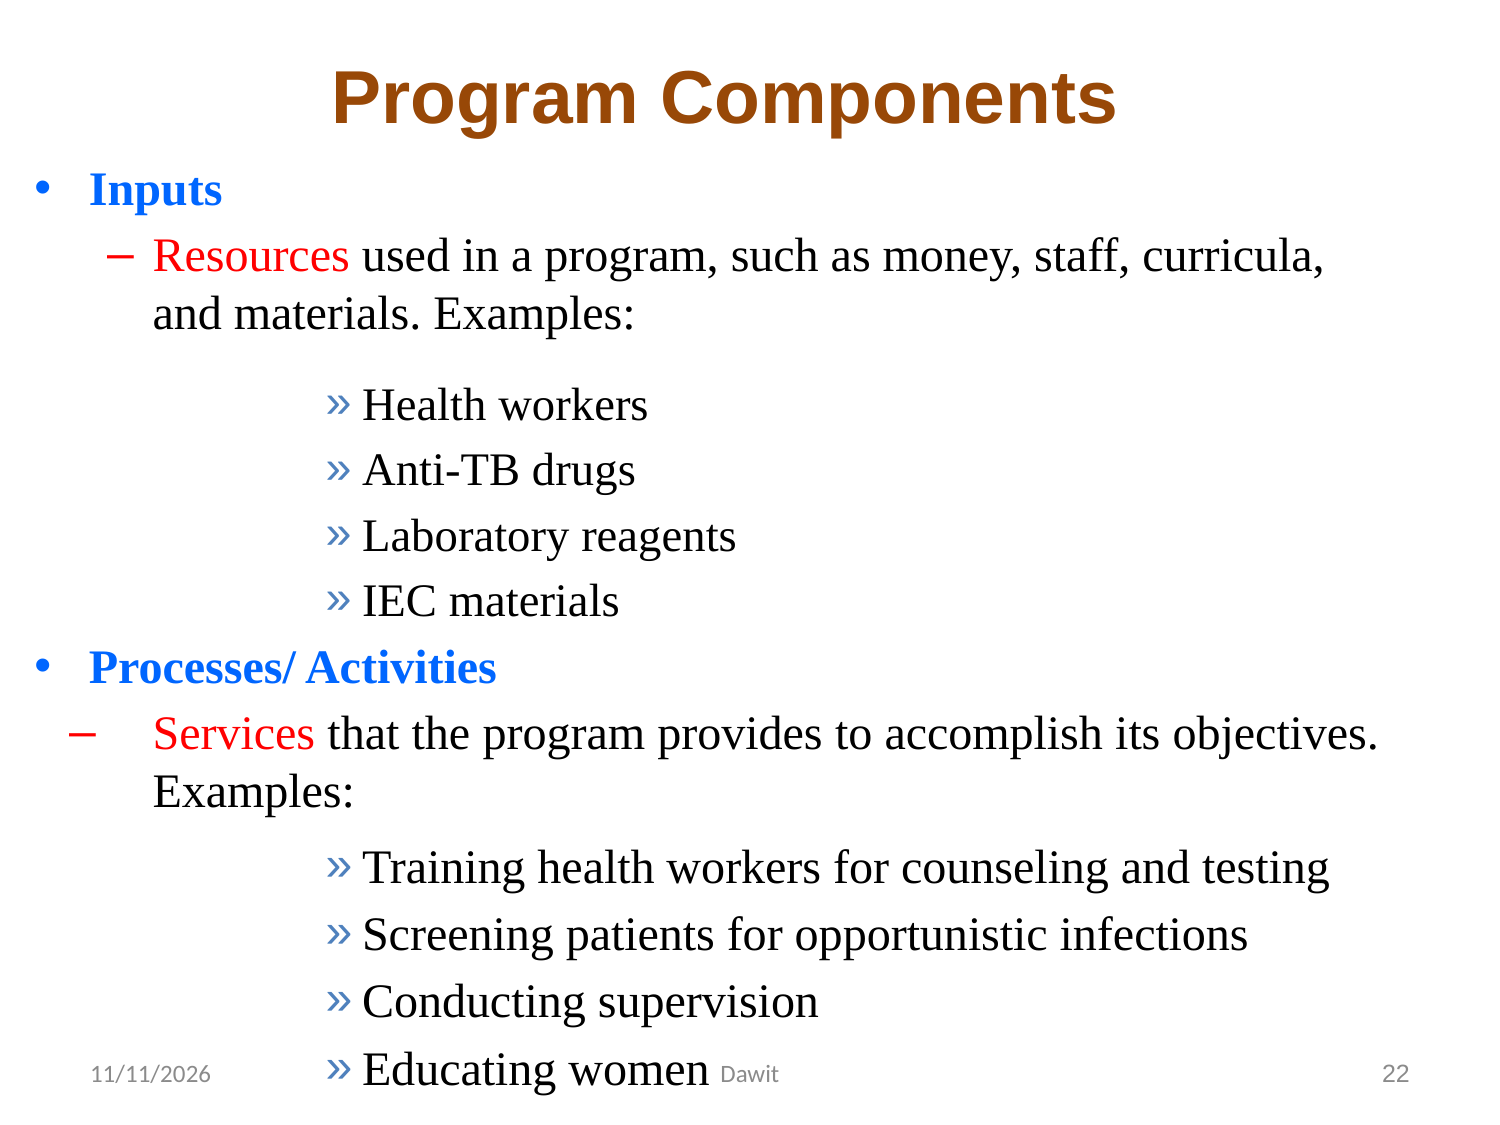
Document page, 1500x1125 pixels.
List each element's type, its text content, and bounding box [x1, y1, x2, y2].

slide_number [75, 1042, 425, 1103]
list Inputs Resources used in a program, such as money, staff, curricula, and materials. Examples: Health workers Anti-TB drugs Laboratory reagents IEC materials Processes/ Activities Services that the program provides to accomplish its objectives. Examples: Training health workers for counseling and testing Screening patients for opportunistic infections Conducting supervision Educating women [19, 149, 1395, 1103]
footer Dawit [512, 1042, 988, 1103]
slide_number 22 [1395, 1042, 1425, 1103]
title Program Components [50, 37, 1400, 150]
